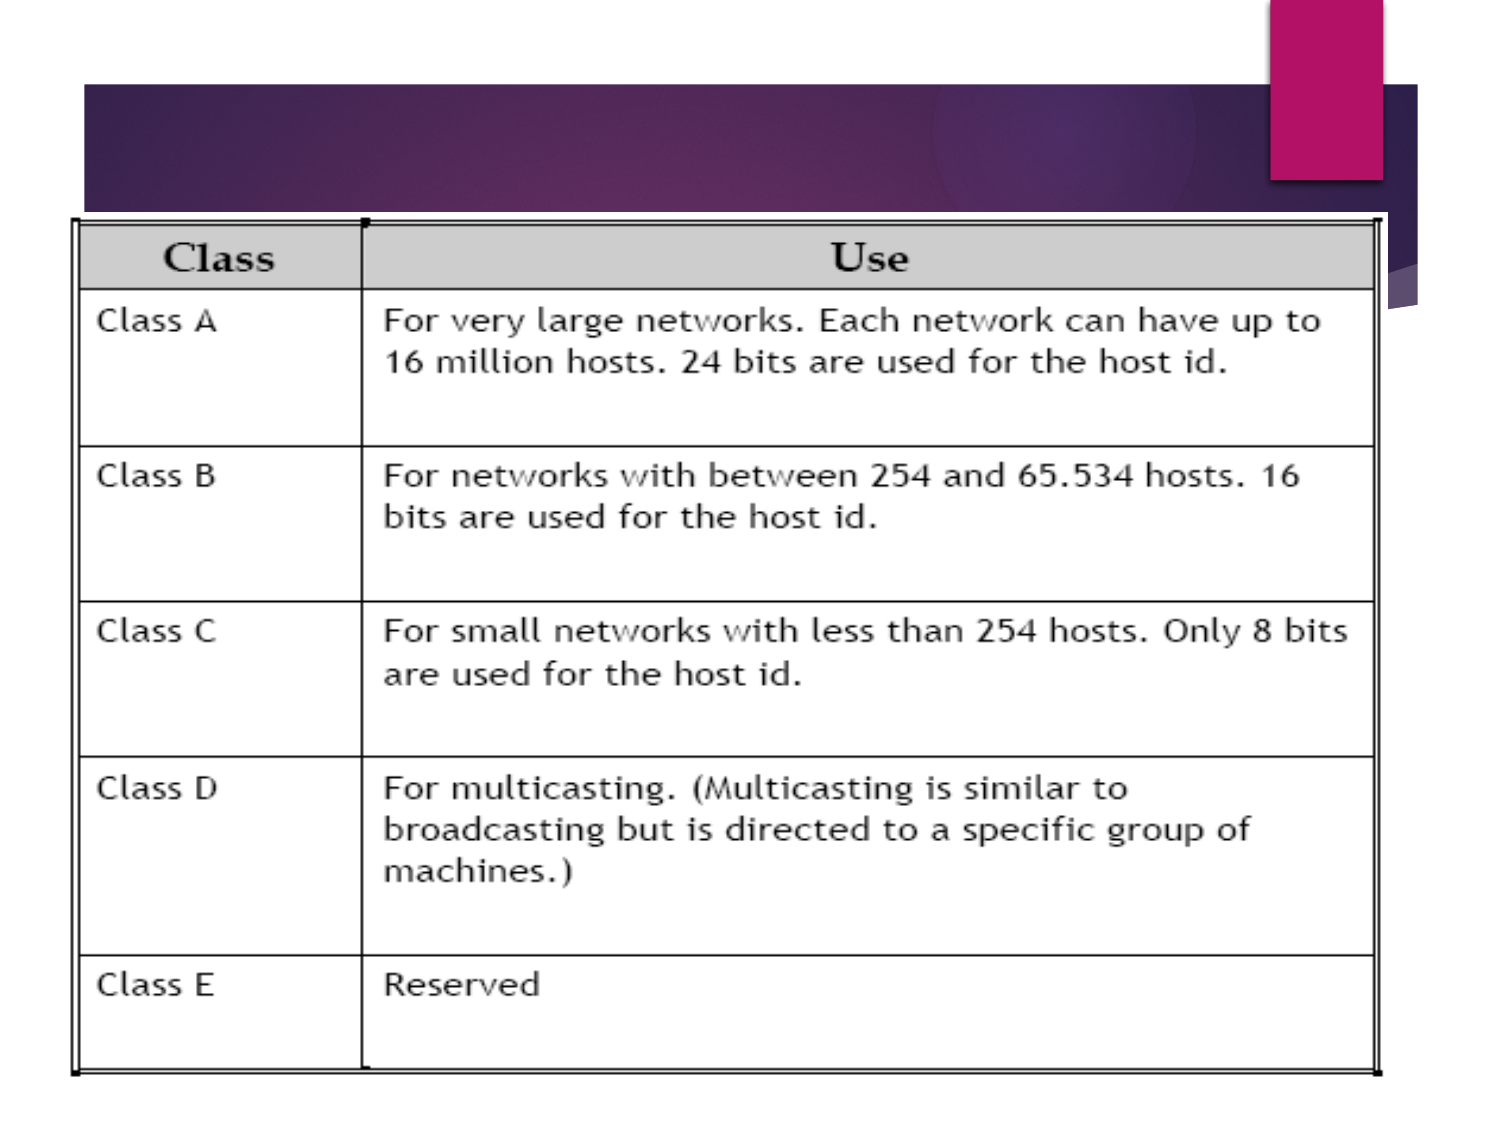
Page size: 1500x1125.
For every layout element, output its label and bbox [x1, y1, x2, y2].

picture [62, 212, 1388, 1079]
